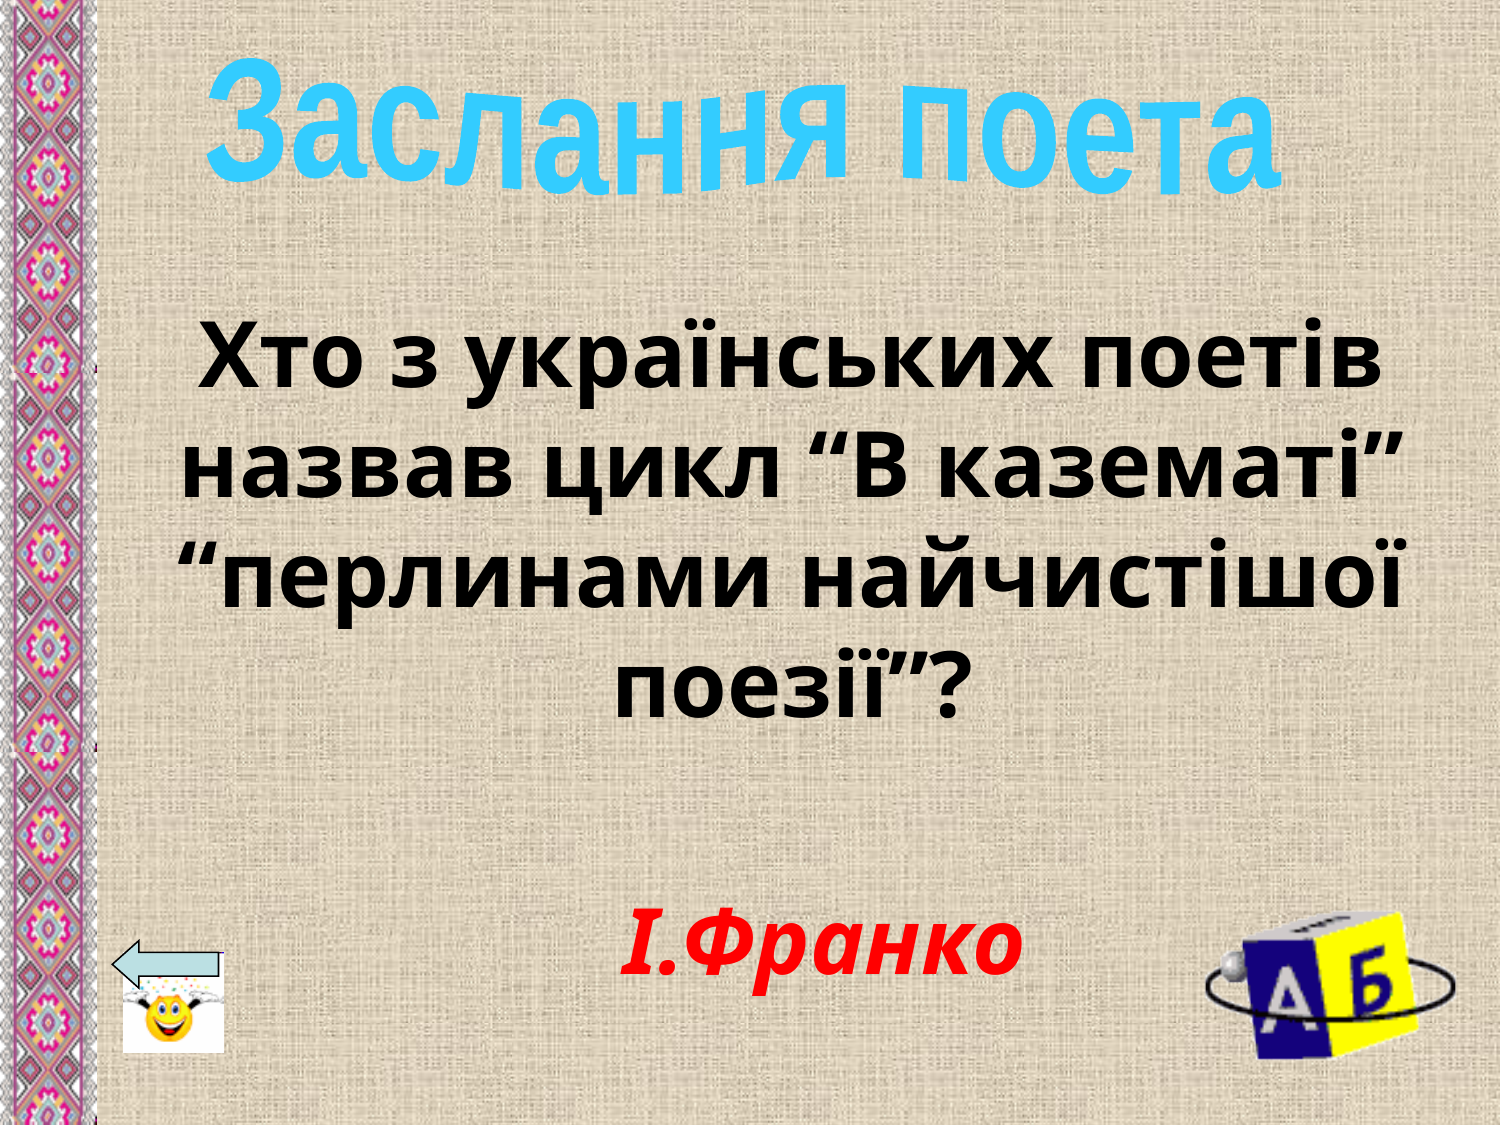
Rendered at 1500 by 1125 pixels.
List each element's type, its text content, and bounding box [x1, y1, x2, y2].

text_box [112, 959, 118, 970]
text_box І.Франко [149, 843, 1500, 1032]
text_box [128, 940, 139, 950]
picture [0, 0, 1500, 1125]
text_box Хто з українських поетів назвав цикл “В казематі” “перлинами найчистішої поезії”? [117, 421, 1468, 610]
